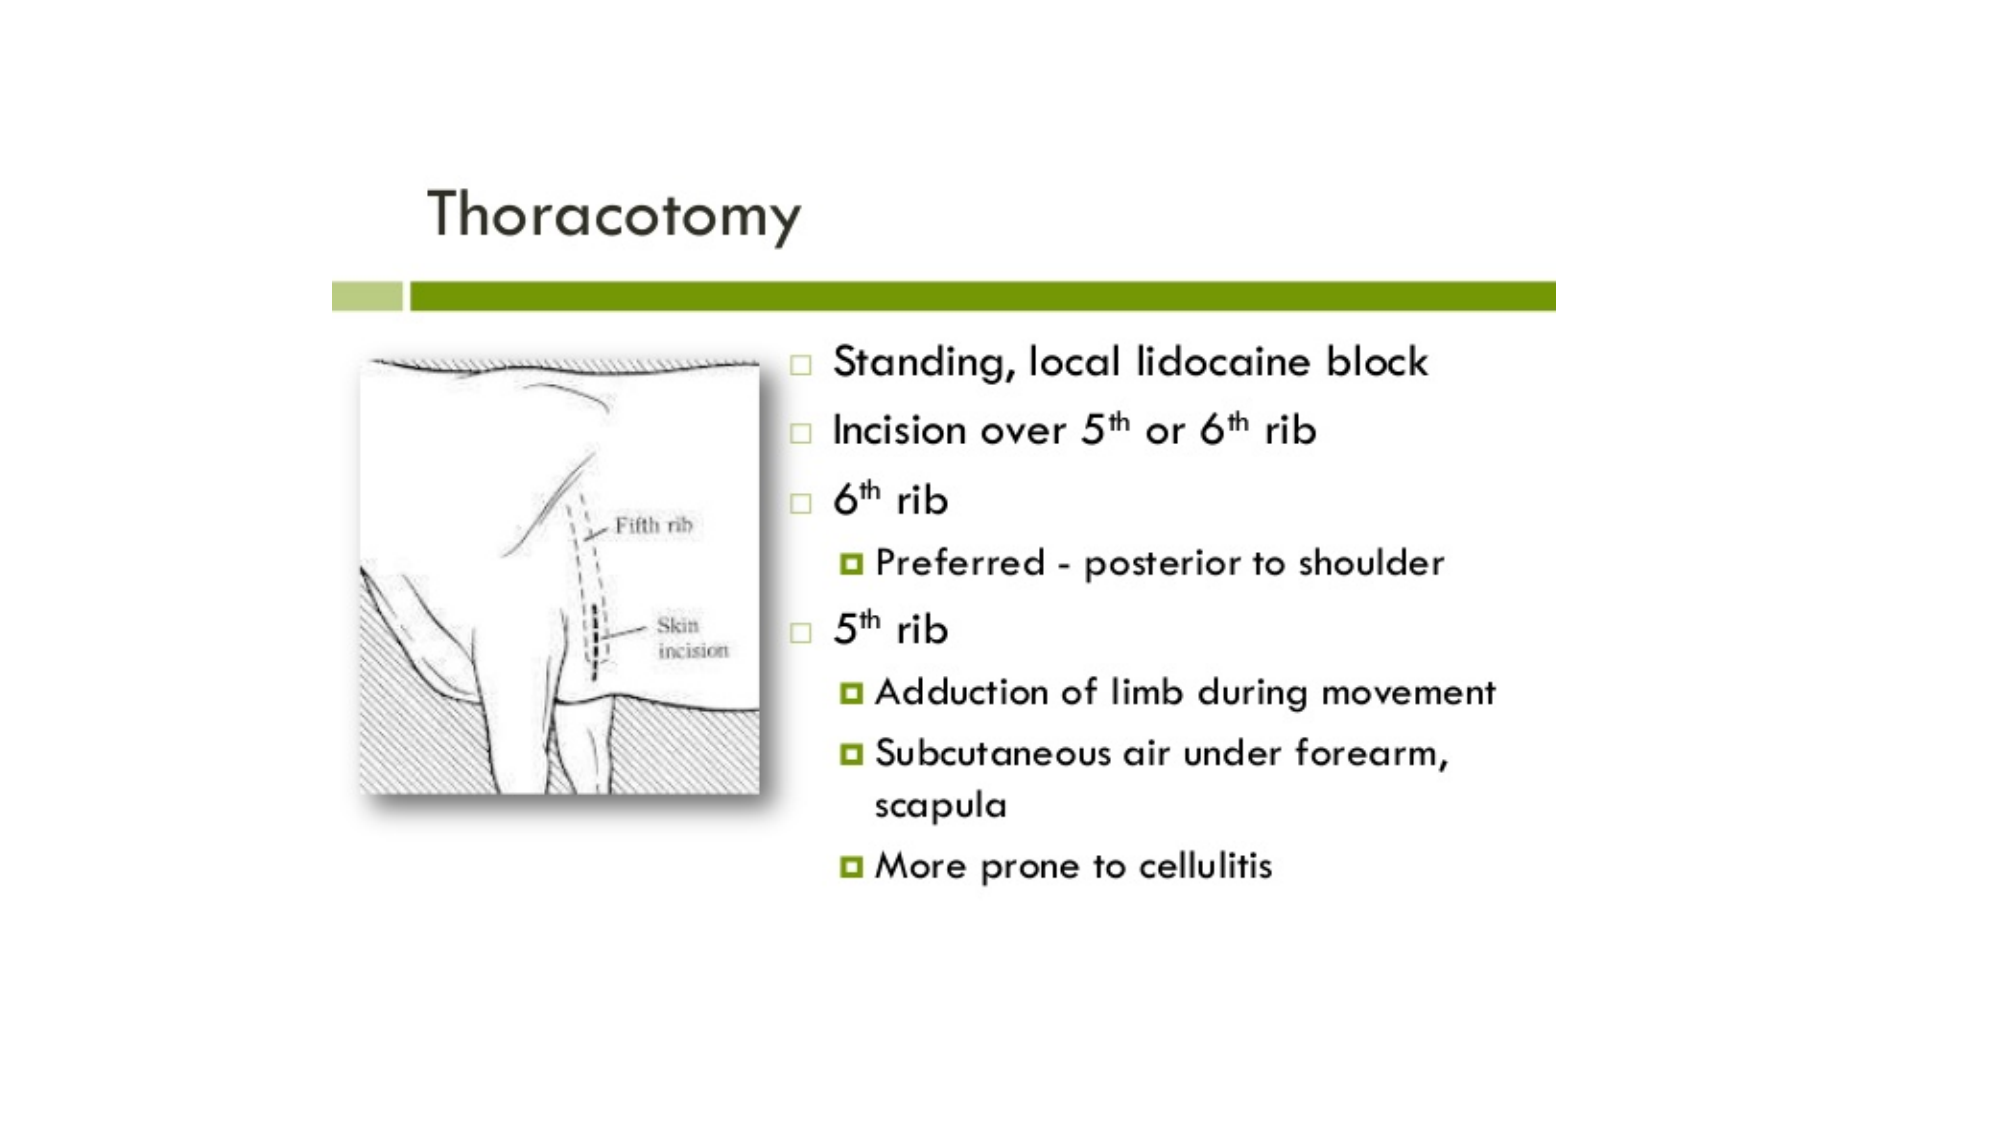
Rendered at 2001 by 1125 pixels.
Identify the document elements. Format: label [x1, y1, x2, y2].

list [332, 117, 1556, 1002]
